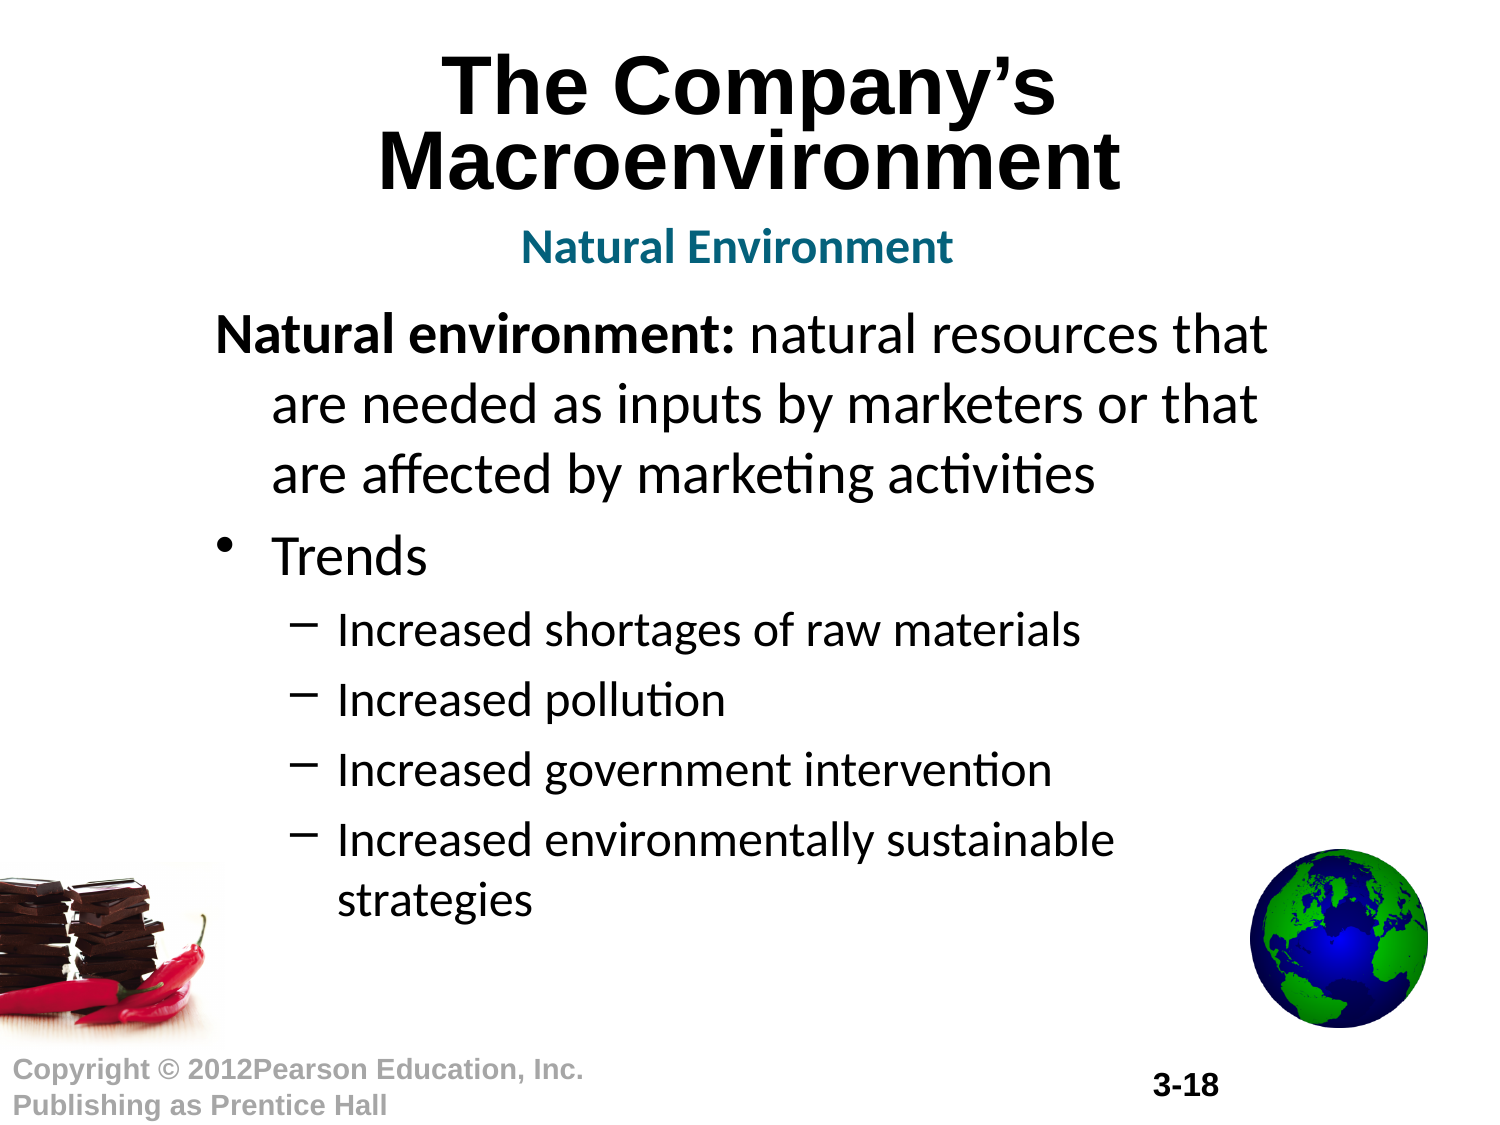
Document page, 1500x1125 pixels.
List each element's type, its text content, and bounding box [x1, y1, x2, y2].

picture [1249, 849, 1428, 1028]
list Natural environment: natural resources that are needed as inputs by marketers or that are affected by marketing activities Trends Increased shortages of raw materials Increased pollution Increased government intervention Increased environmentally sustainable strategies [199, 287, 1301, 1076]
title The Company’s Macroenvironment [112, 37, 1388, 226]
list Natural Environment [149, 212, 1326, 276]
picture [0, 862, 199, 1050]
